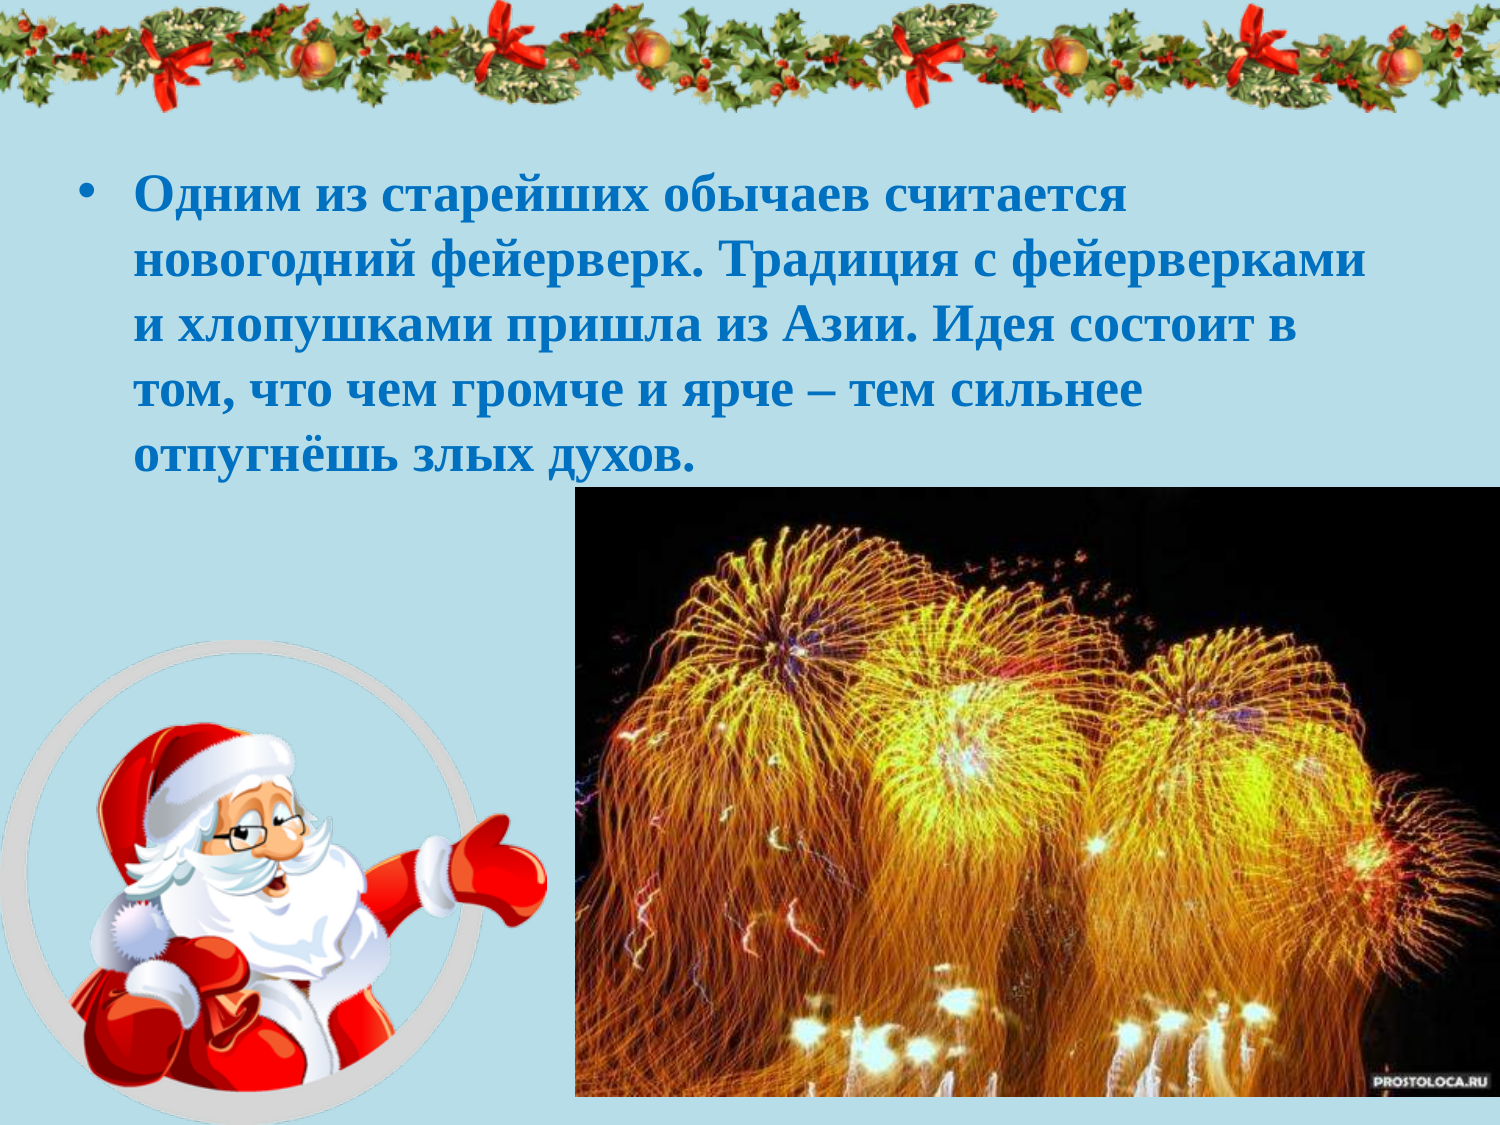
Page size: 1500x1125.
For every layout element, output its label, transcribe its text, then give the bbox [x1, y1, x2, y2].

picture [574, 487, 1500, 1098]
list Одним из старейших обычаев считается новогодний фейерверк. Традиция с фейерверками и хлопушками пришла из Азии. Идея состоит в том, что чем громче и ярче – тем сильнее отпугнёшь злых духов. [62, 149, 1413, 526]
picture [0, 640, 547, 1125]
picture [0, 0, 1500, 113]
